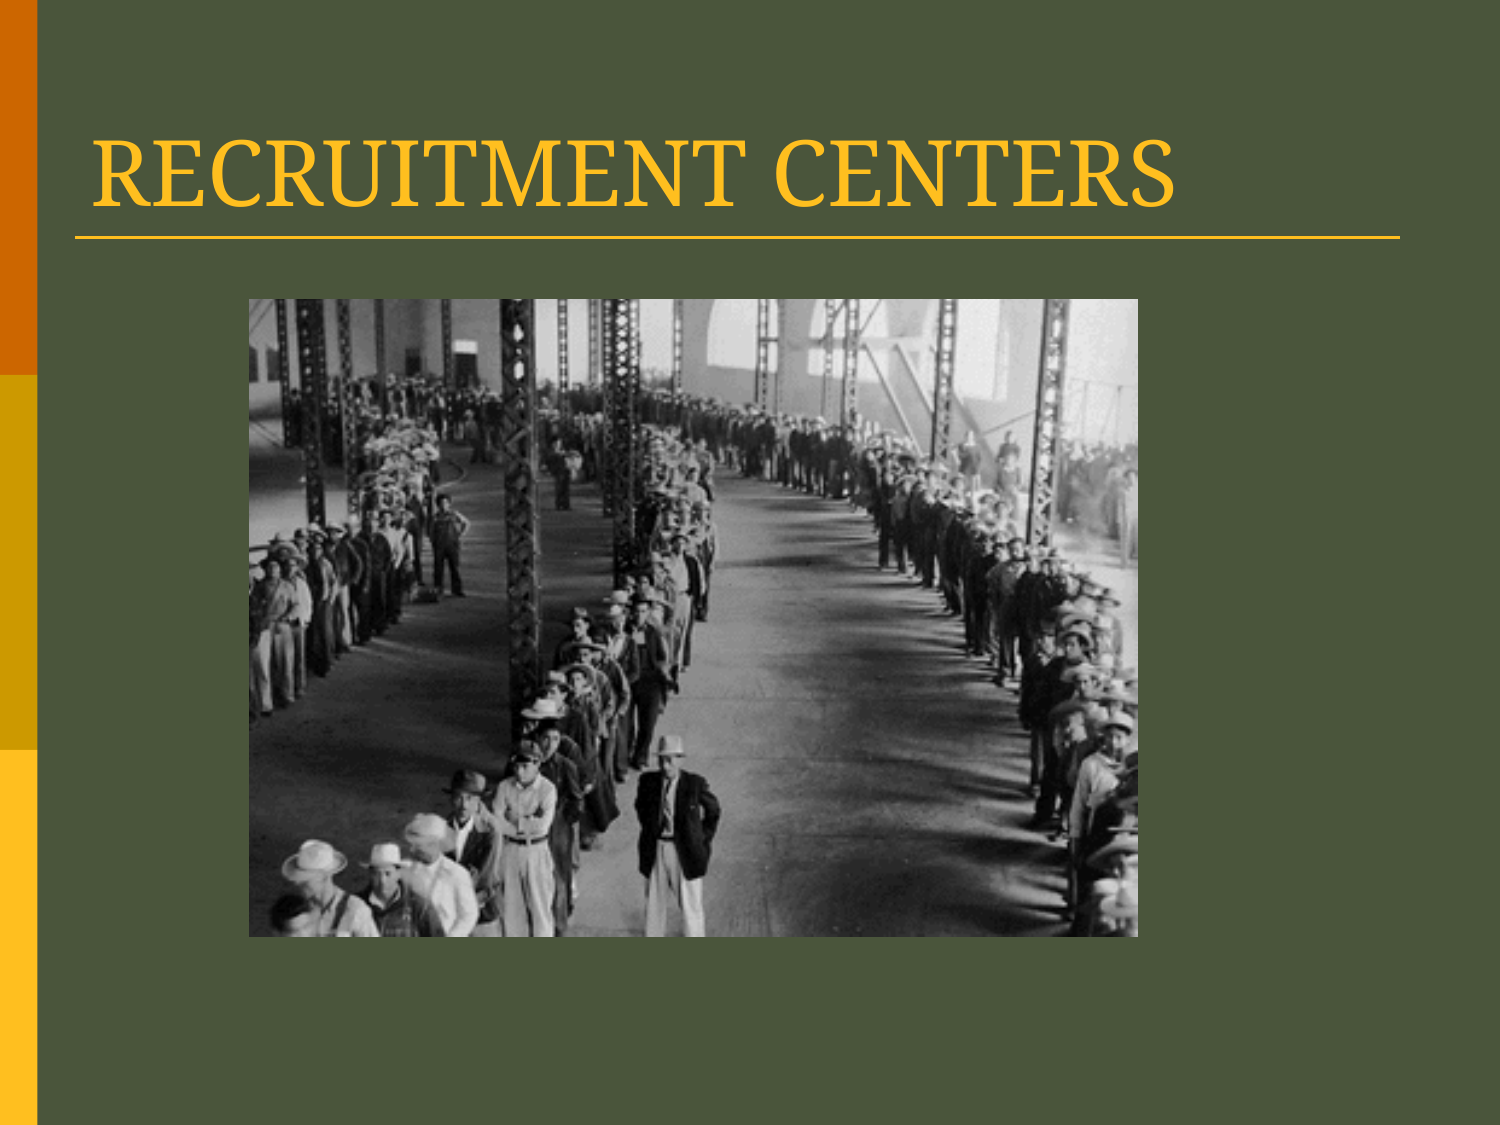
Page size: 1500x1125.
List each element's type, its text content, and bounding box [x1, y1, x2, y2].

picture [249, 299, 1138, 937]
title RECRUITMENT CENTERS [75, 45, 1425, 233]
